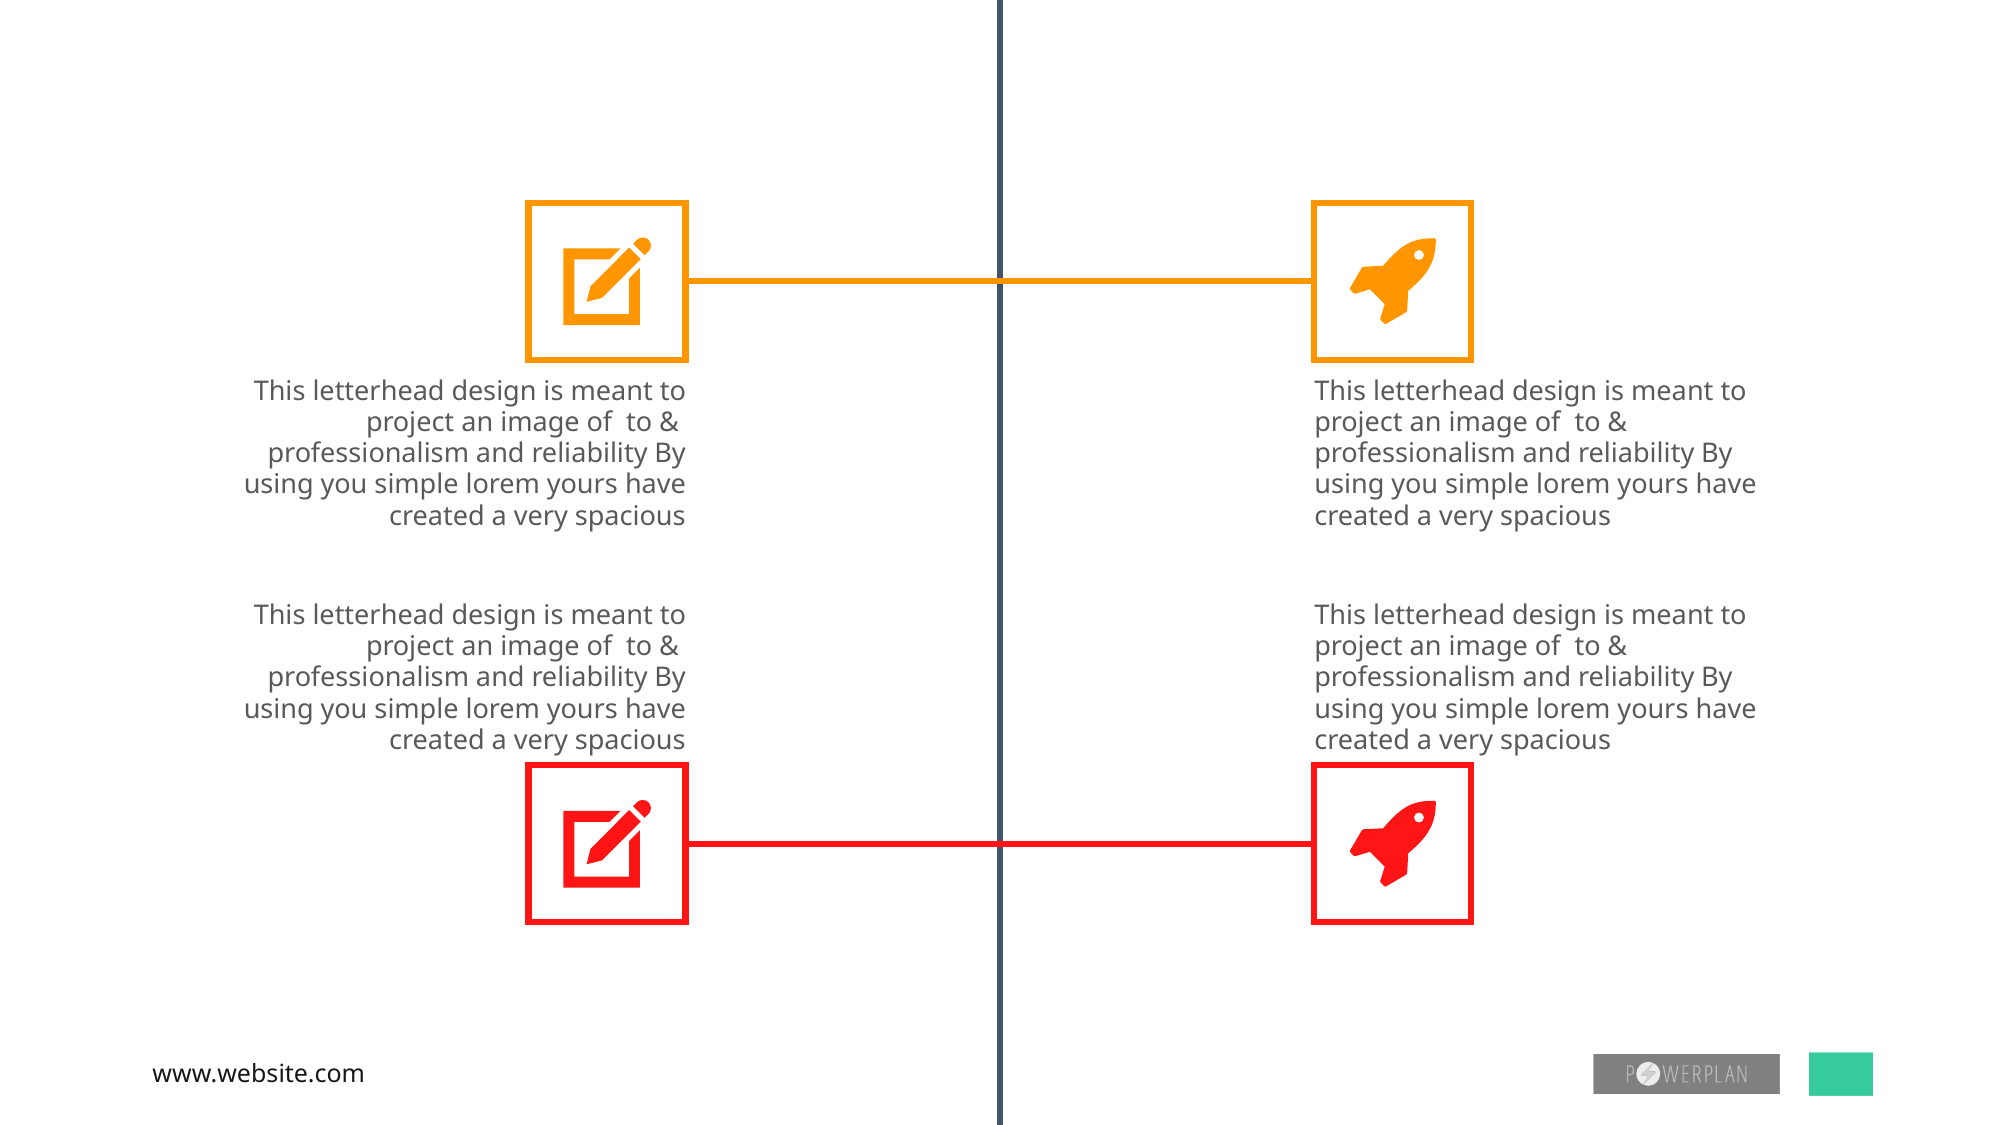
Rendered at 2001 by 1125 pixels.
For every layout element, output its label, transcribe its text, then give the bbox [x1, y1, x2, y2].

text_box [1593, 1053, 1780, 1094]
text_box This letterhead design is meant to project an image of to & professionalism and reliability By using you simple lorem yours have created a very spacious [220, 394, 686, 511]
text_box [999, 202, 1472, 360]
text_box This letterhead design is meant to project an image of to & professionalism and reliability By using you simple lorem yours have created a very spacious [1314, 618, 1780, 735]
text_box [528, 765, 1000, 923]
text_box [528, 202, 999, 360]
slide_number www.website.com [137, 1042, 391, 1103]
text_box This letterhead design is meant to project an image of to & professionalism and reliability By using you simple lorem yours have created a very spacious [1314, 394, 1780, 511]
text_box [1000, 765, 1472, 923]
slide_number 17 [1809, 1052, 1873, 1096]
text_box This letterhead design is meant to project an image of to & professionalism and reliability By using you simple lorem yours have created a very spacious [220, 618, 686, 735]
